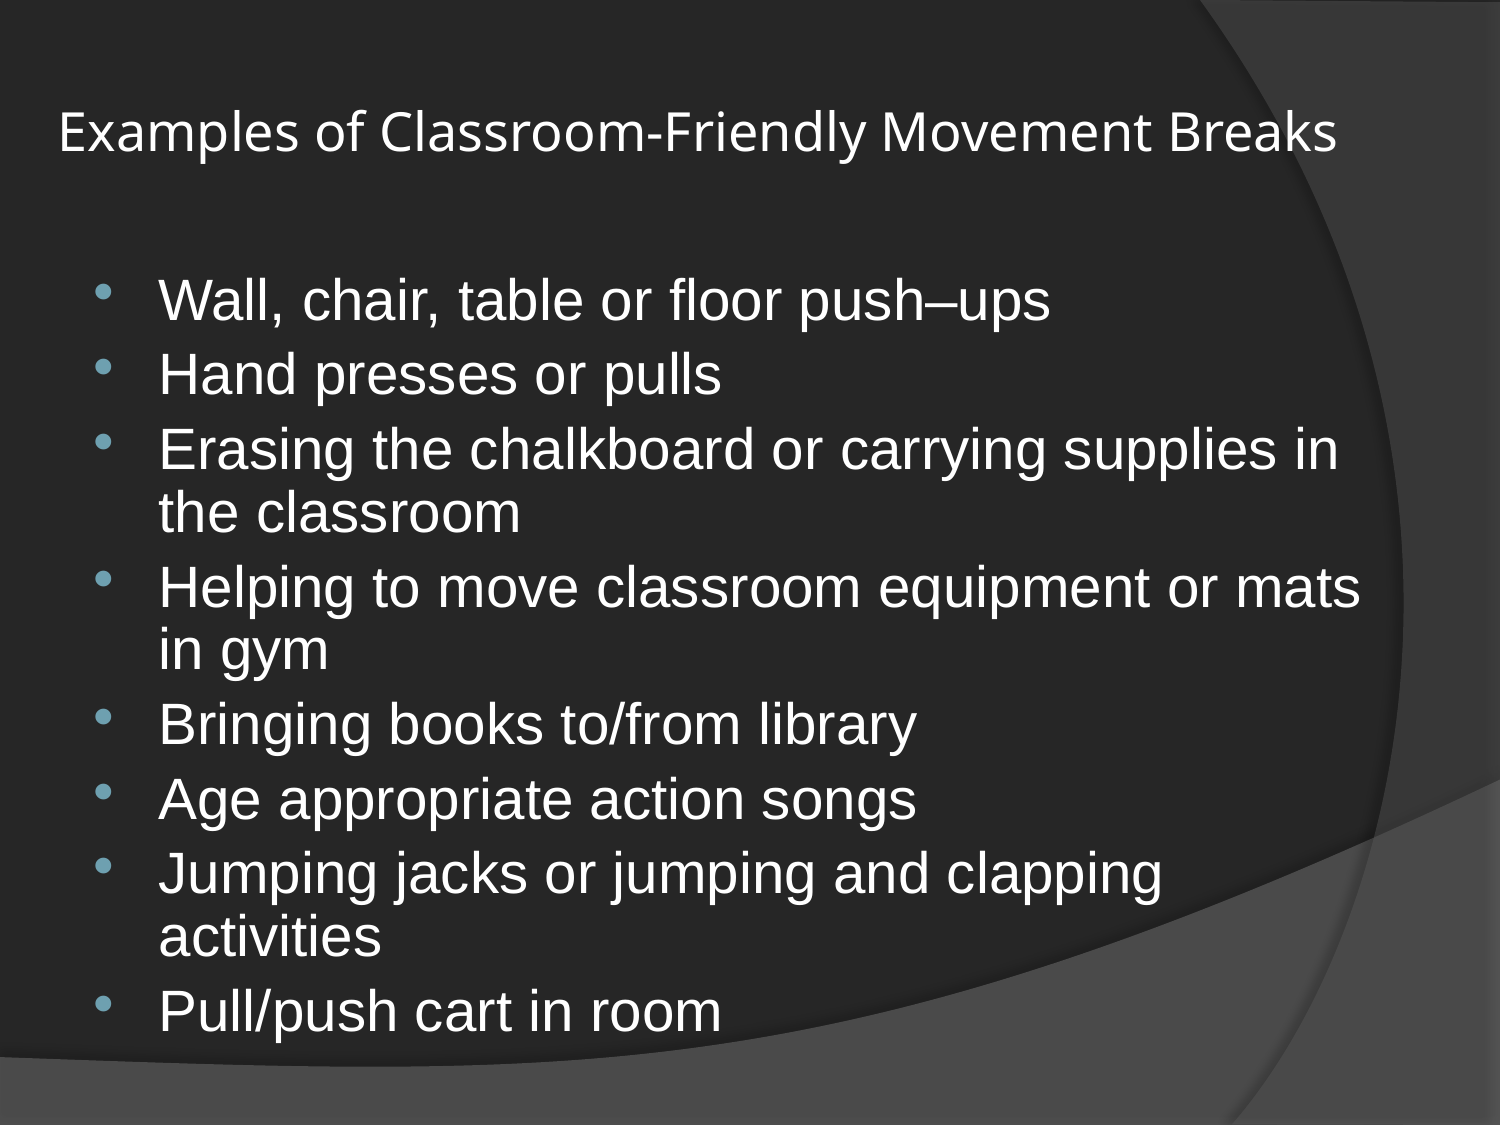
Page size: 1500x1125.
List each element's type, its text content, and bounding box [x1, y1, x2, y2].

title Examples of Classroom-Friendly Movement Breaks [50, 87, 1365, 238]
list Wall, chair, table or floor push–ups Hand presses or pulls Erasing the chalkboard or carrying supplies in the classroom Helping to move classroom equipment or mats in gym Bringing books to/from library Age appropriate action songs Jumping jacks or jumping and clapping activities Pull/push cart in room [75, 262, 1413, 1075]
